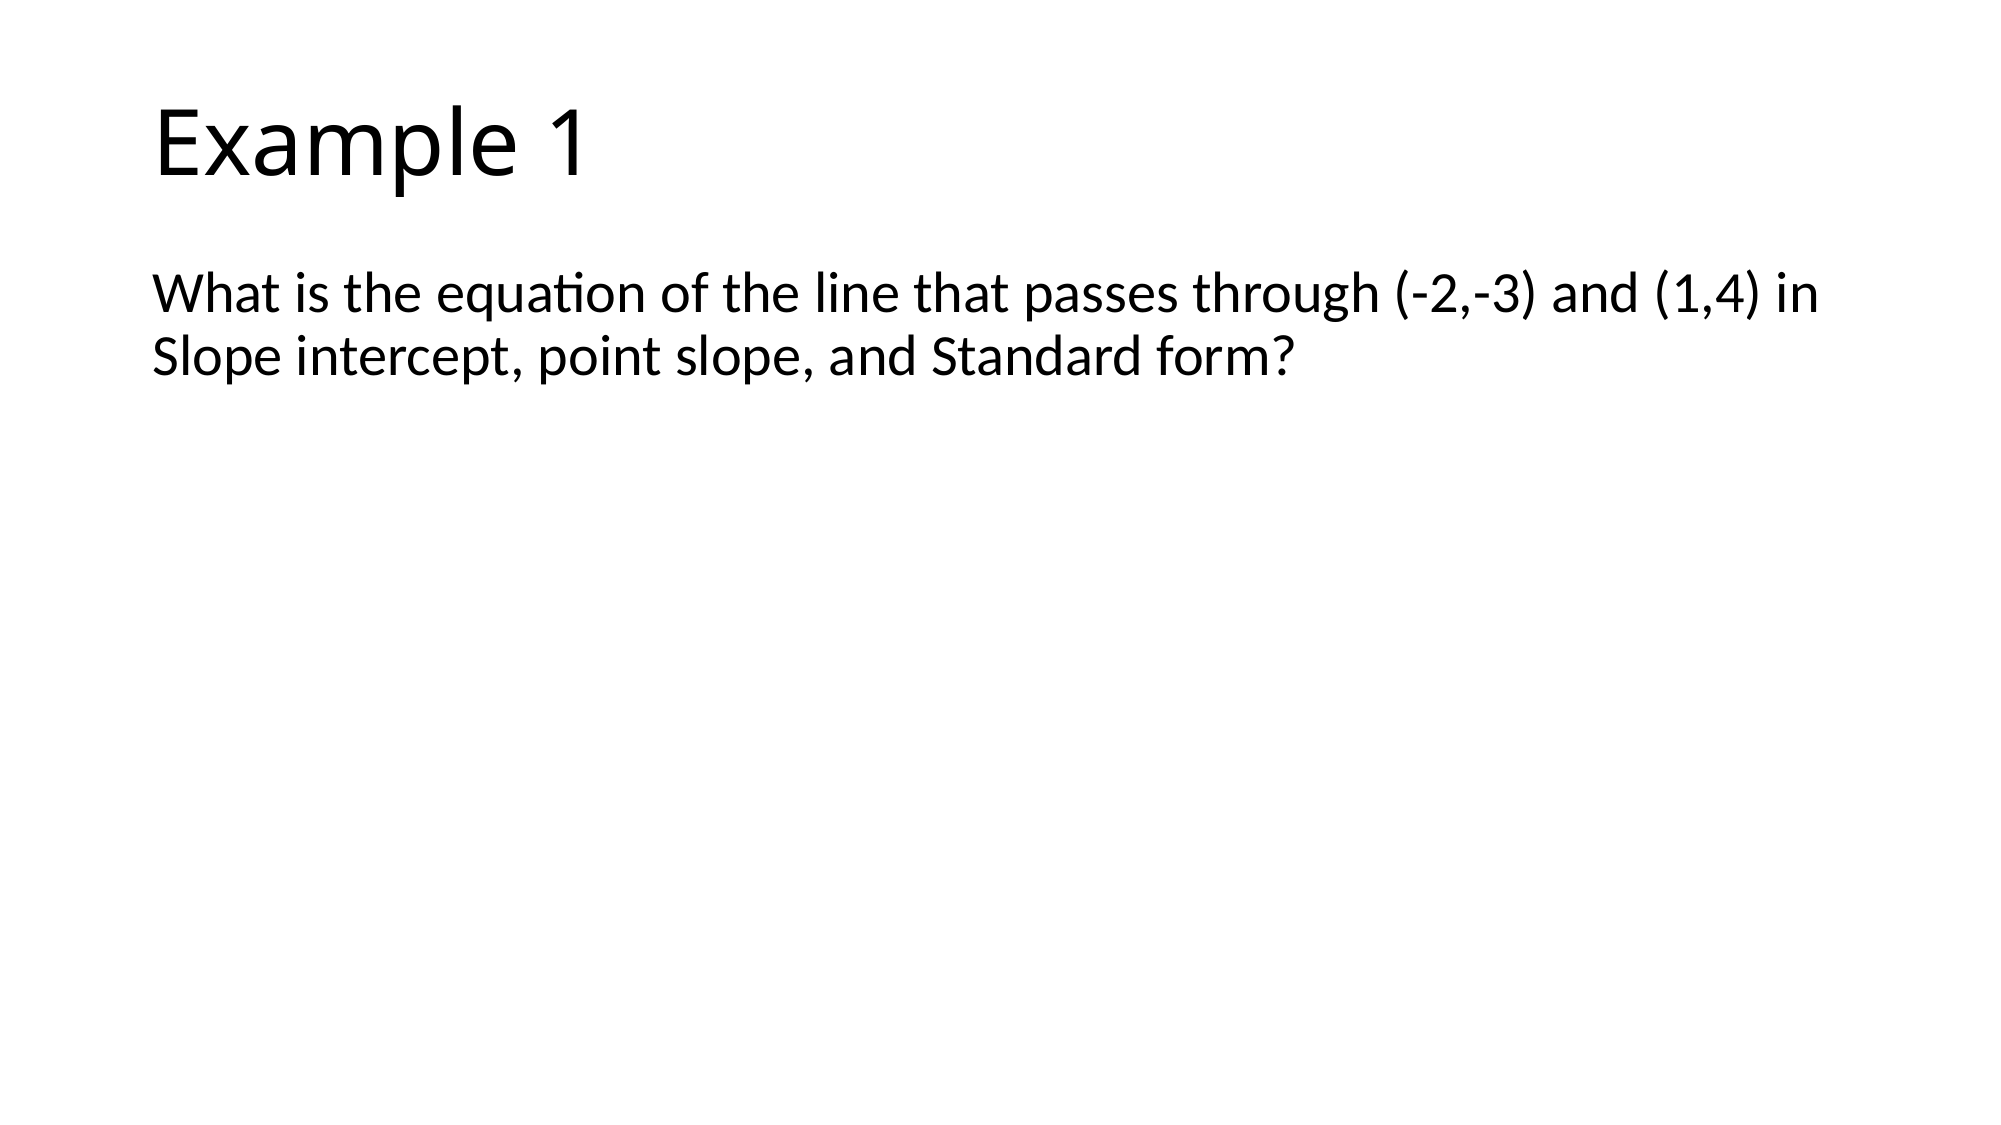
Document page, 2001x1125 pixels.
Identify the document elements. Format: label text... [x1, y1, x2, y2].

title Example 1 [137, 37, 1863, 254]
list What is the equation of the line that passes through (-2,-3) and (1,4) in Slope intercept, point slope, and Standard form? [137, 254, 1863, 969]
